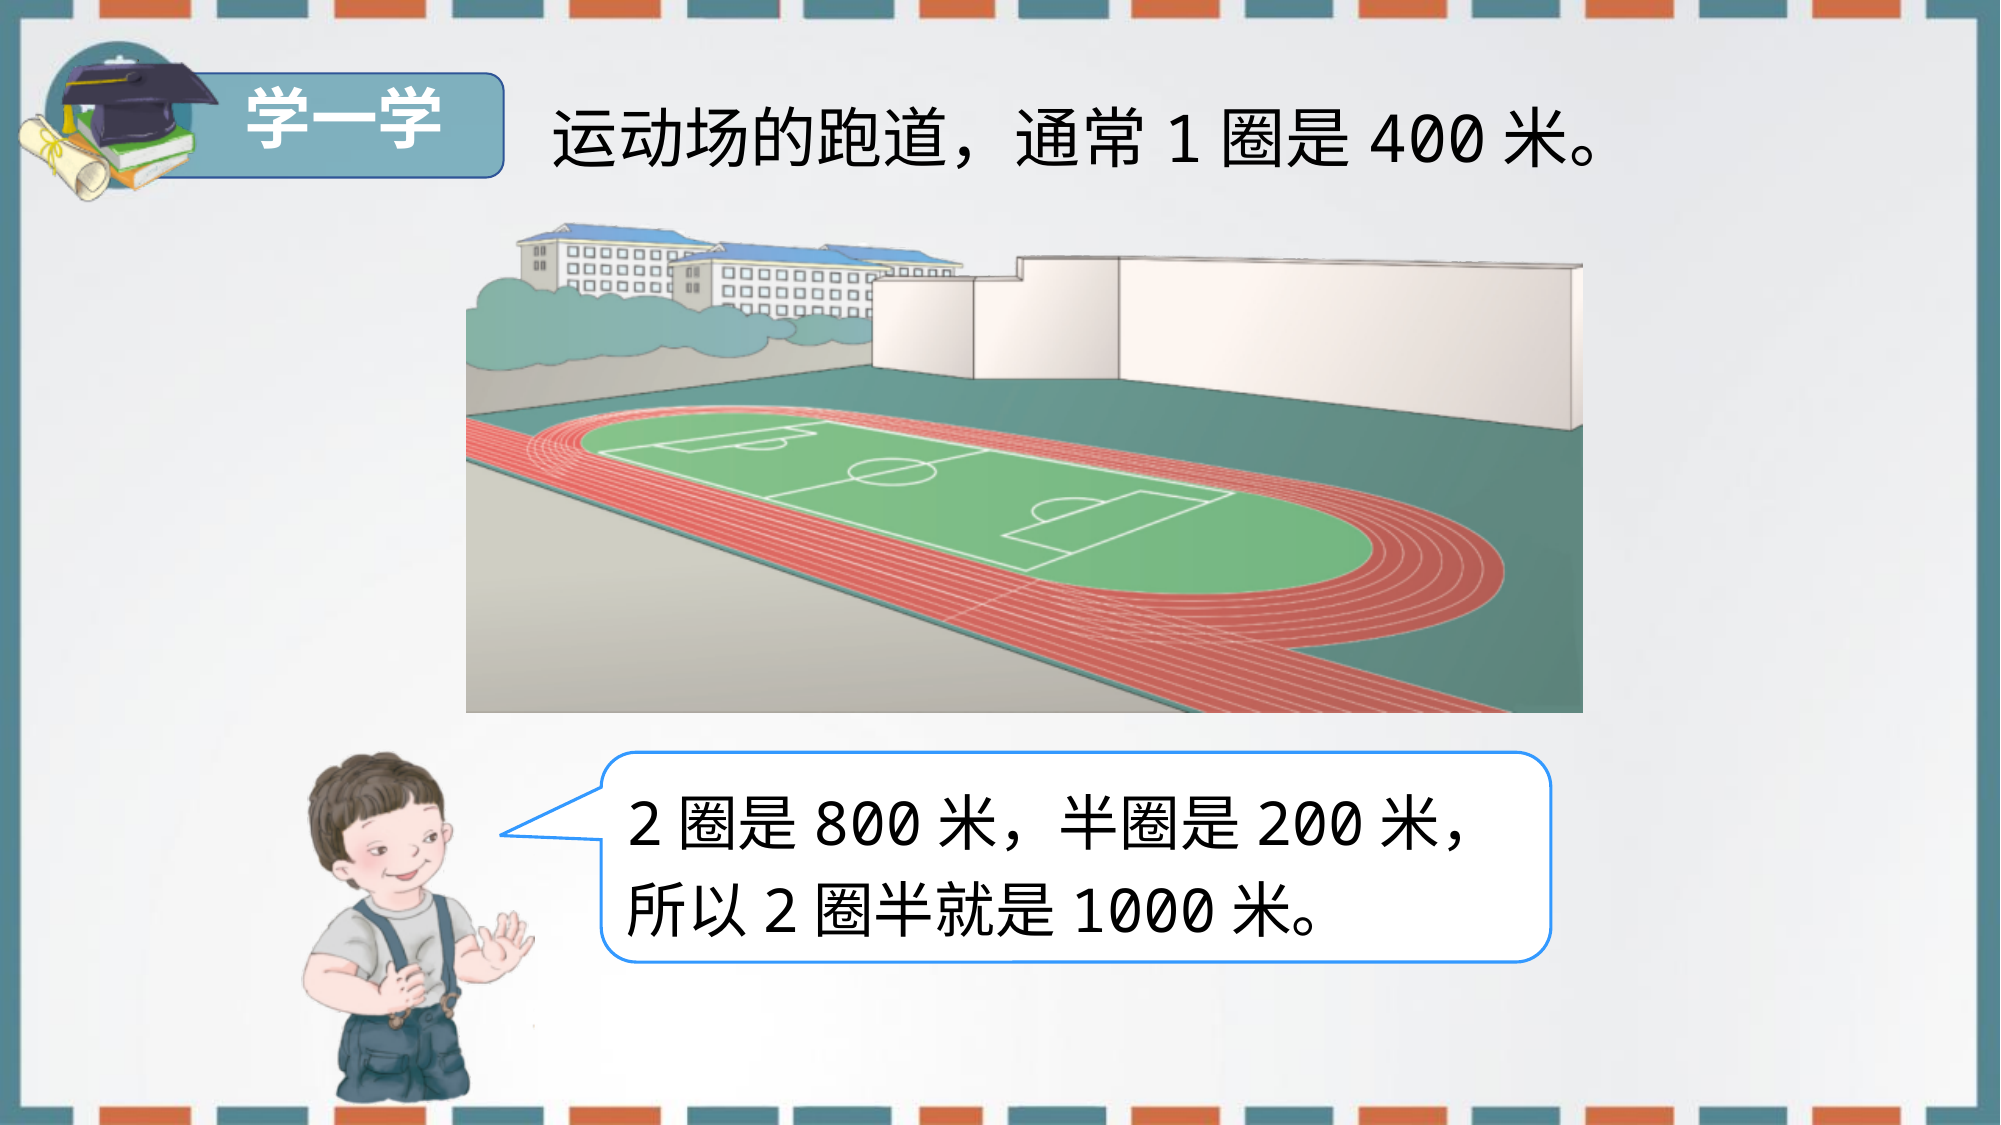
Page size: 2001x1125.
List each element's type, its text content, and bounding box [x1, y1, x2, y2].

picture [0, 0, 2000, 1125]
text_box 运动场的跑道，通常1圈是400米。 [537, 89, 1651, 184]
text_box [0, 3, 504, 243]
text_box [300, 747, 1551, 1107]
